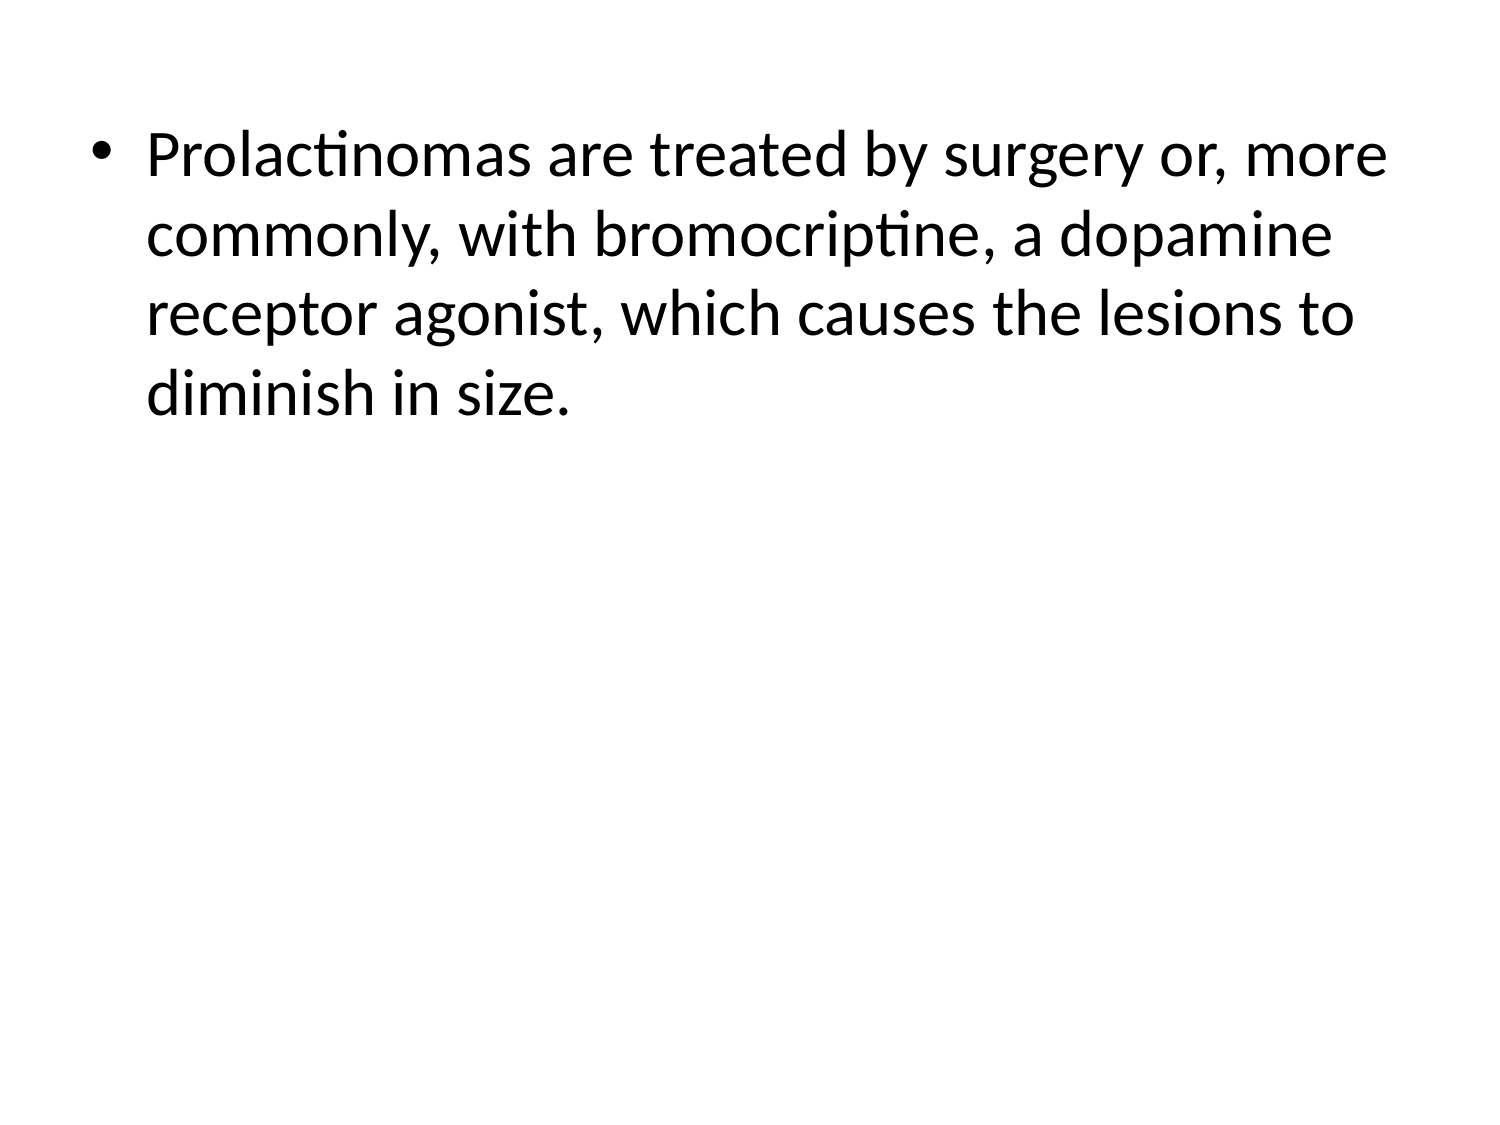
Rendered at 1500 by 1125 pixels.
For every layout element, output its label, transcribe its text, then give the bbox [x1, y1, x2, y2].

list Prolactinomas are treated by surgery or, more commonly, with bromocriptine, a dopamine receptor agonist, which causes the lesions to diminish in size. [75, 101, 1425, 1005]
